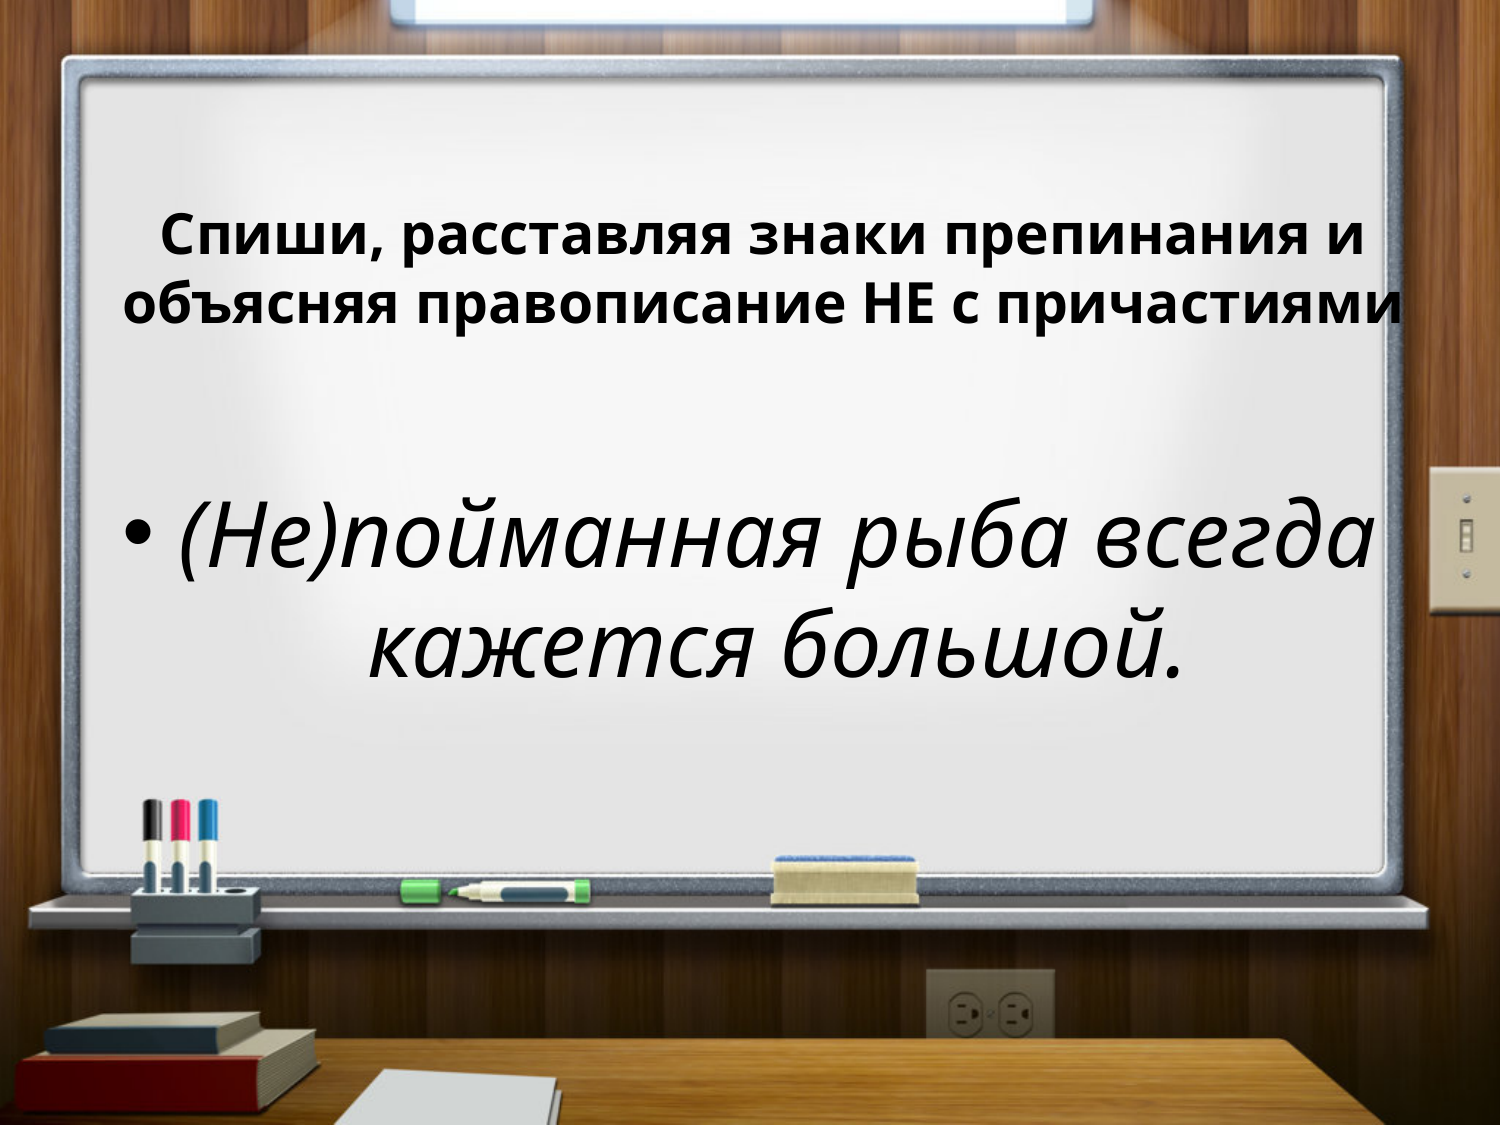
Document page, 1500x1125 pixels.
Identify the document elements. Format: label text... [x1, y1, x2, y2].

picture [0, 0, 1500, 1125]
title Спиши, расставляя знаки препинания и объясняя правописание НЕ с причастиями [88, 172, 1439, 361]
list (Не)пойманная рыба всегда кажется большой. [75, 468, 1425, 870]
